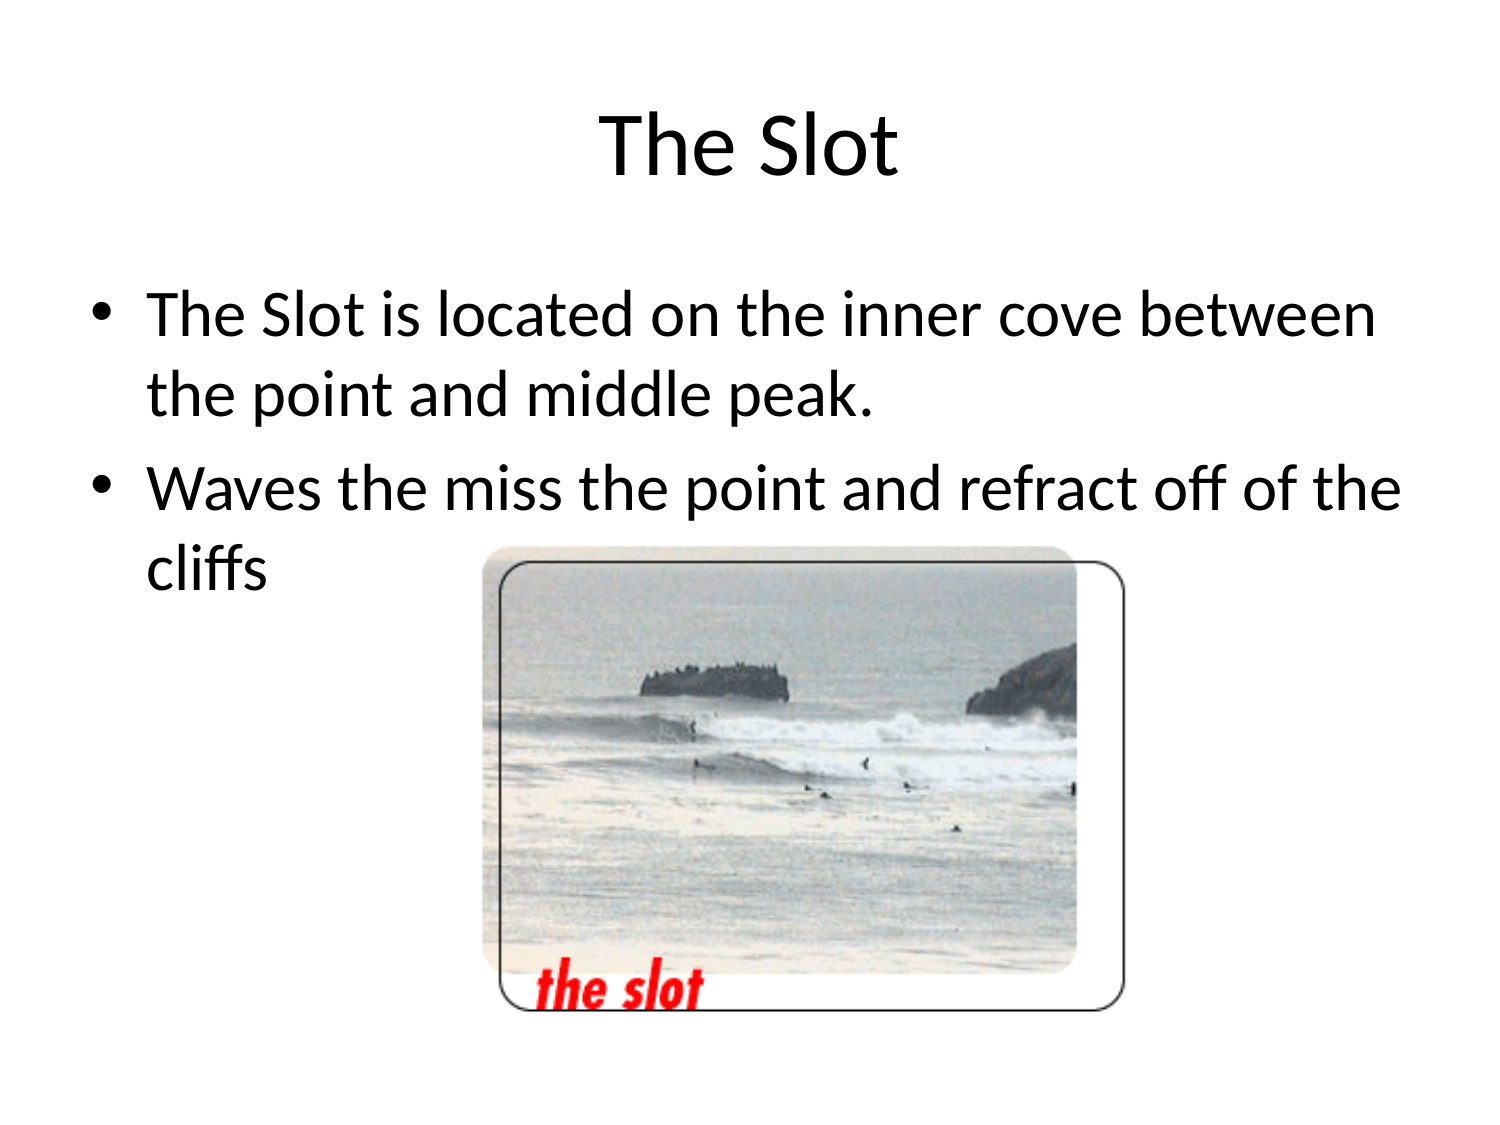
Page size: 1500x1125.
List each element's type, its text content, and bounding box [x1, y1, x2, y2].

list The Slot is located on the inner cove between the point and middle peak. Waves the miss the point and refract off of the cliffs [75, 262, 1425, 1005]
title The Slot [75, 45, 1425, 233]
picture [462, 525, 1140, 1035]
